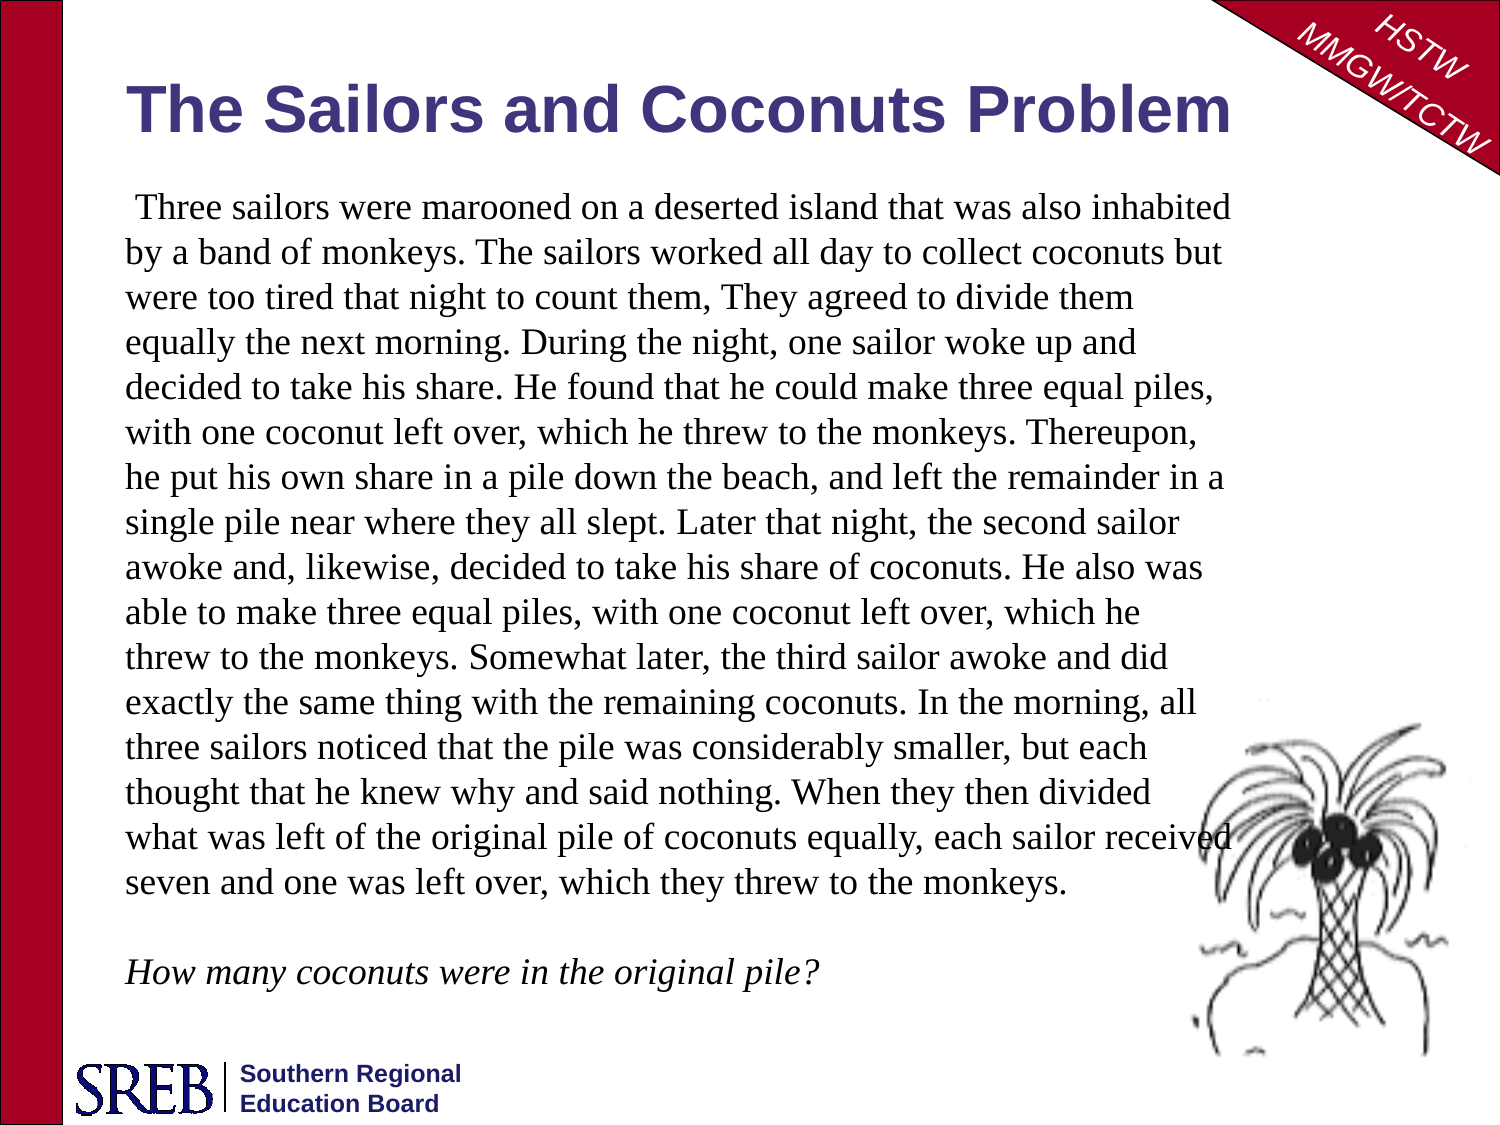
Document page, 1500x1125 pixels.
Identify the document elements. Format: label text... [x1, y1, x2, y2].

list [1174, 699, 1471, 1083]
text_box Three sailors were marooned on a deserted island that was also inhabited by a band of monkeys. The sailors worked all day to collect coconuts but were too tired that night to count them, They agreed to divide them equally the next morning. During the night, one sailor woke up and decided to take his share. He found that he could make three equal piles, with one coconut left over, which he threw to the monkeys. Thereupon, he put his own share in a pile down the beach, and left the remainder in a single pile near where they all slept. Later that night, the second sailor awoke and, likewise, decided to take his share of coconuts. He also was able to make three equal piles, with one coconut left over, which he threw to the monkeys. Somewhat later, the third sailor awoke and did exactly the same thing with the remaining coconuts. In the morning, all three sailors noticed that the pile was considerably smaller, but each thought that he knew why and said nothing. When they then divided what was left of the original pile of coconuts equally, each sailor received seven and one was left over, which they threw to the monkeys. How many coconuts were in the original pile? [110, 137, 1250, 1000]
title The Sailors and Coconuts Problem [32, 24, 1328, 188]
